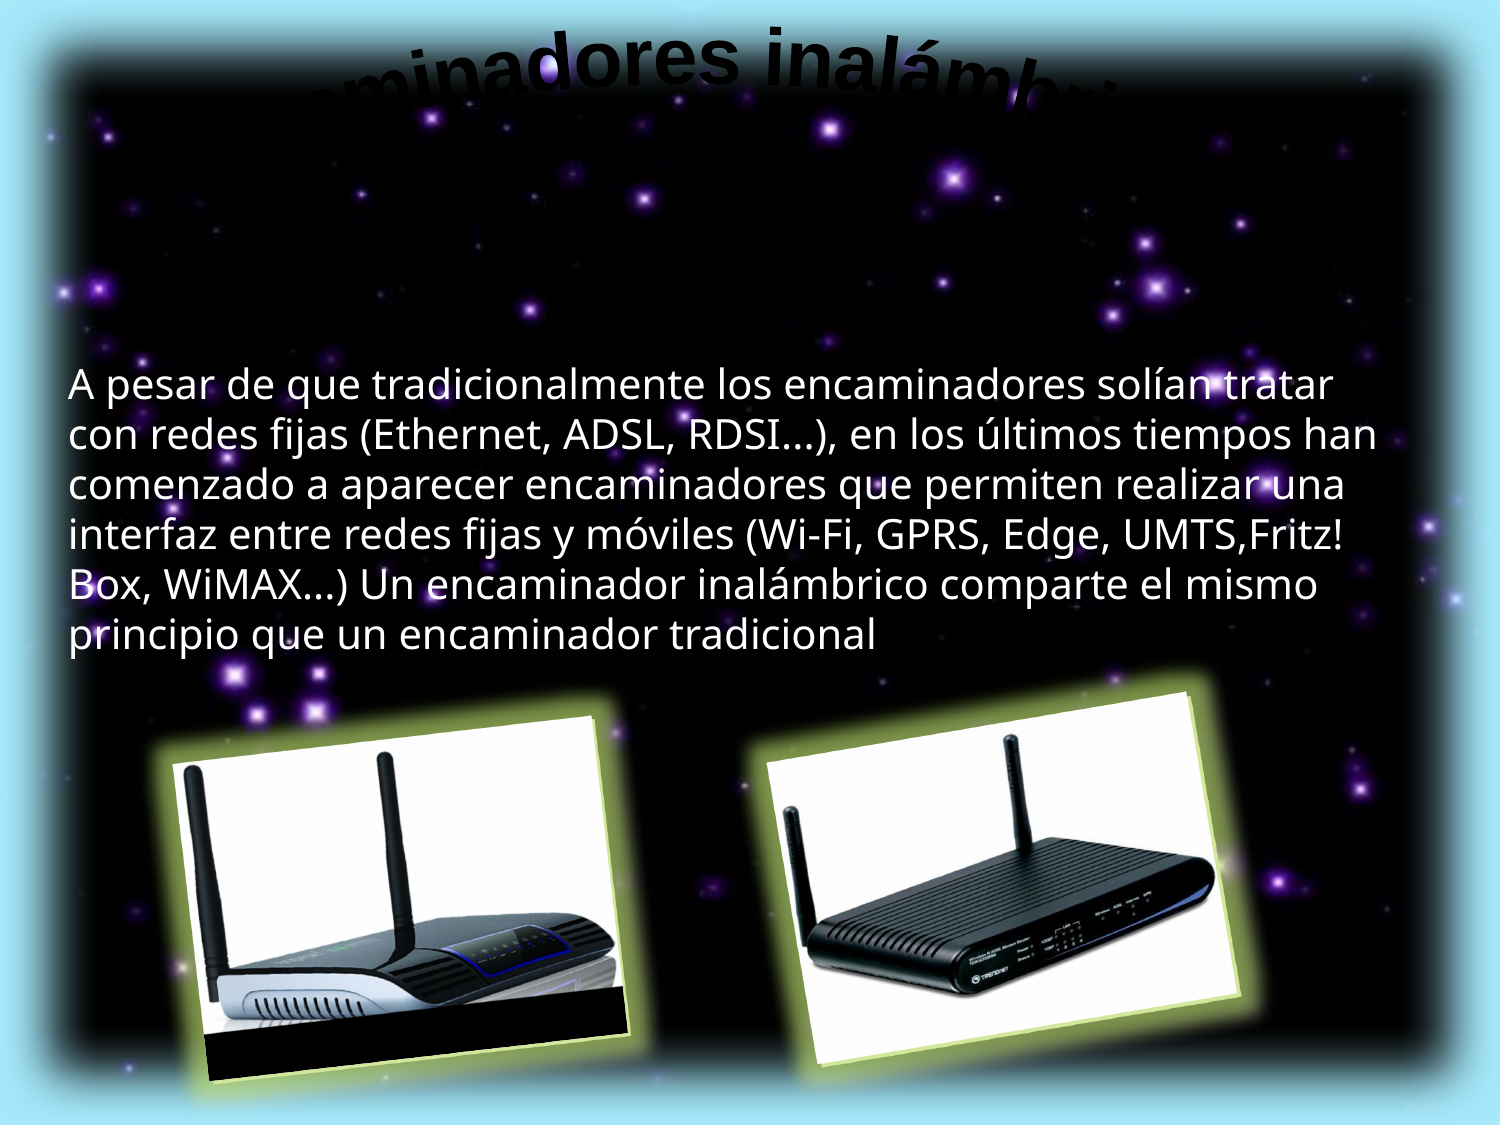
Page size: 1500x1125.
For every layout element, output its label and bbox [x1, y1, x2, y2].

list [0, 0, 1500, 1125]
picture [189, 737, 611, 1058]
picture [788, 724, 1215, 1031]
